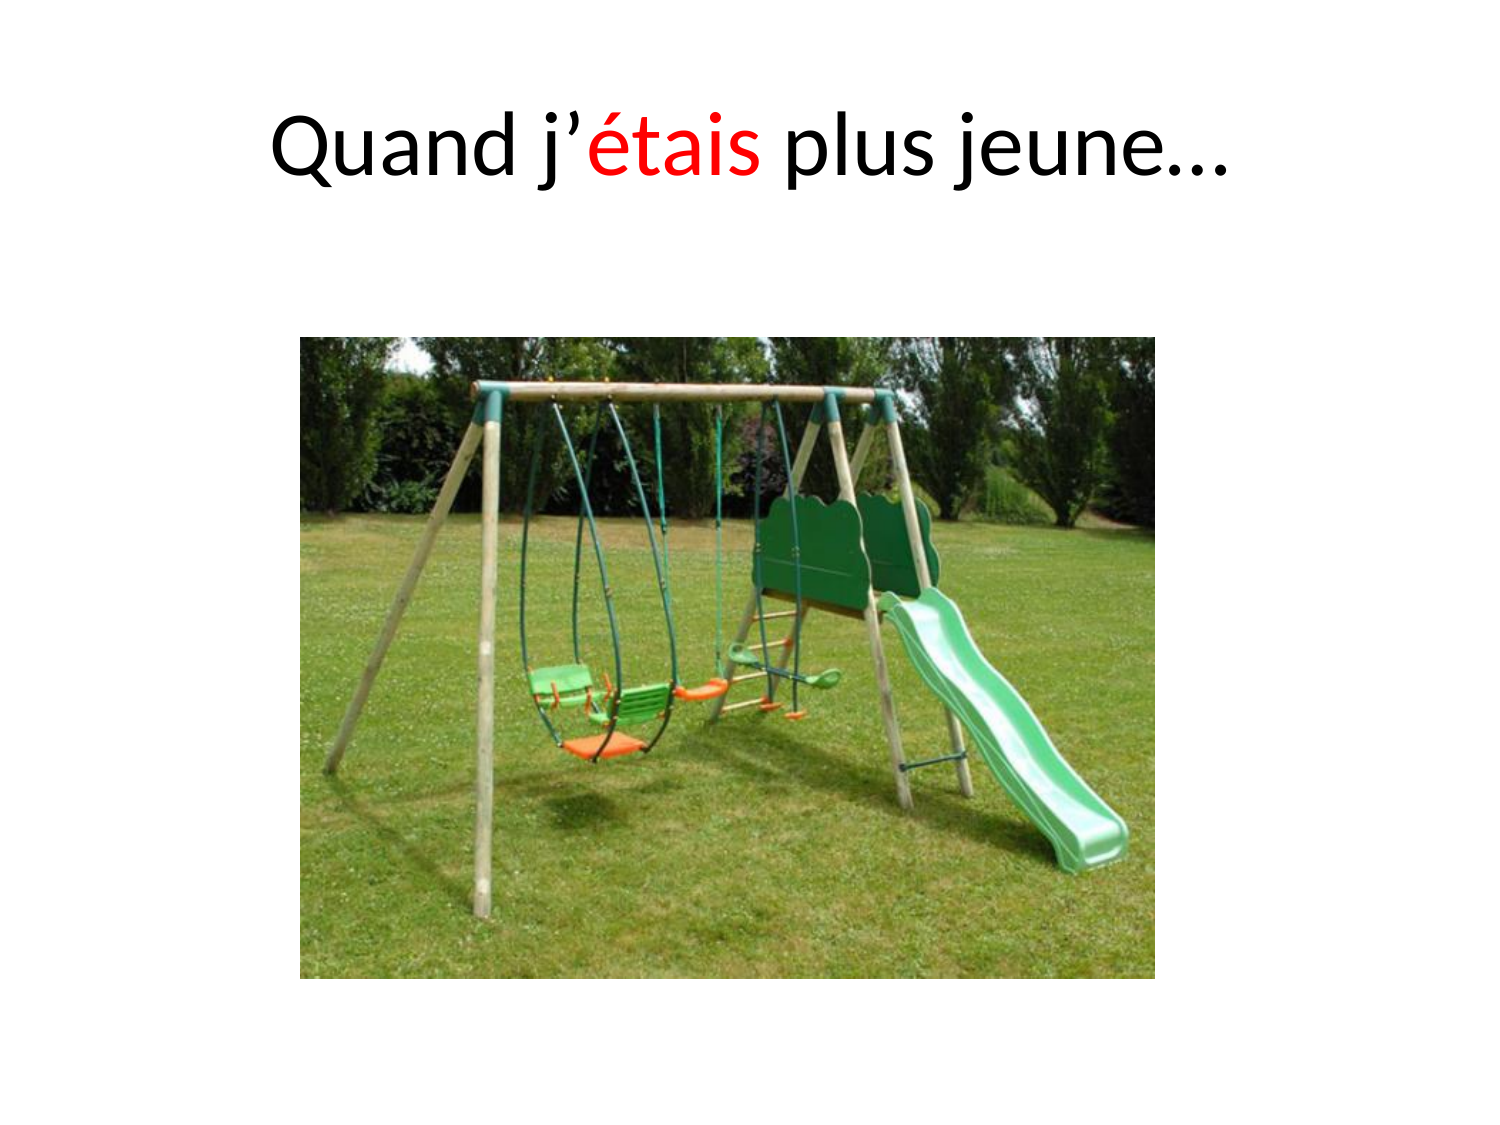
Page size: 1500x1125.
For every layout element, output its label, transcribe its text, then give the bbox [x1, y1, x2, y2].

title Quand j’étais plus jeune… [75, 45, 1425, 233]
picture [299, 337, 1155, 979]
